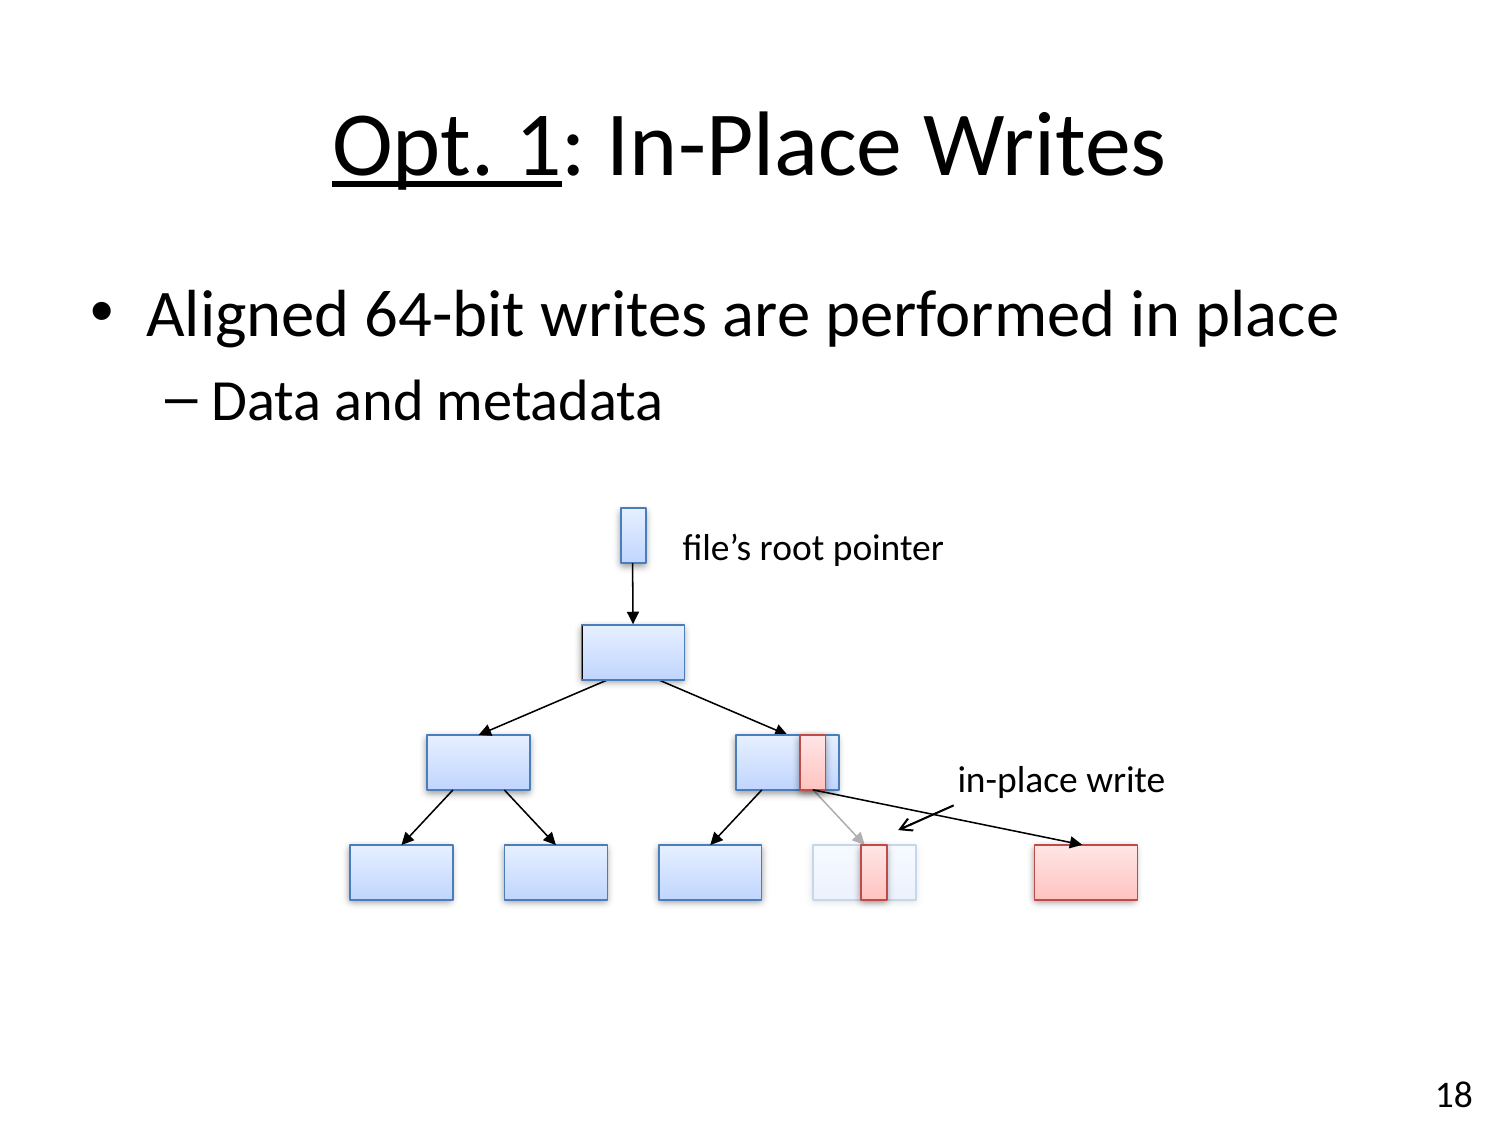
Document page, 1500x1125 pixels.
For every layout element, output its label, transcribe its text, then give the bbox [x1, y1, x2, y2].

text_box [735, 734, 796, 791]
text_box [799, 734, 1083, 846]
slide_number 18 [1137, 1062, 1488, 1123]
text_box [581, 624, 685, 681]
text_box [349, 844, 454, 901]
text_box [399, 791, 455, 844]
text_box [426, 734, 531, 791]
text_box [478, 679, 608, 736]
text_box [620, 507, 647, 625]
text_box [658, 844, 762, 901]
text_box file’s root pointer [668, 515, 960, 575]
title Opt. 1: In-Place Writes [75, 45, 1425, 233]
text_box [504, 844, 608, 901]
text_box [860, 747, 1183, 901]
list Aligned 64-bit writes are performed in place Data and metadata [75, 262, 1425, 1005]
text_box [708, 791, 764, 844]
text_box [658, 679, 788, 736]
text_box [502, 791, 558, 844]
